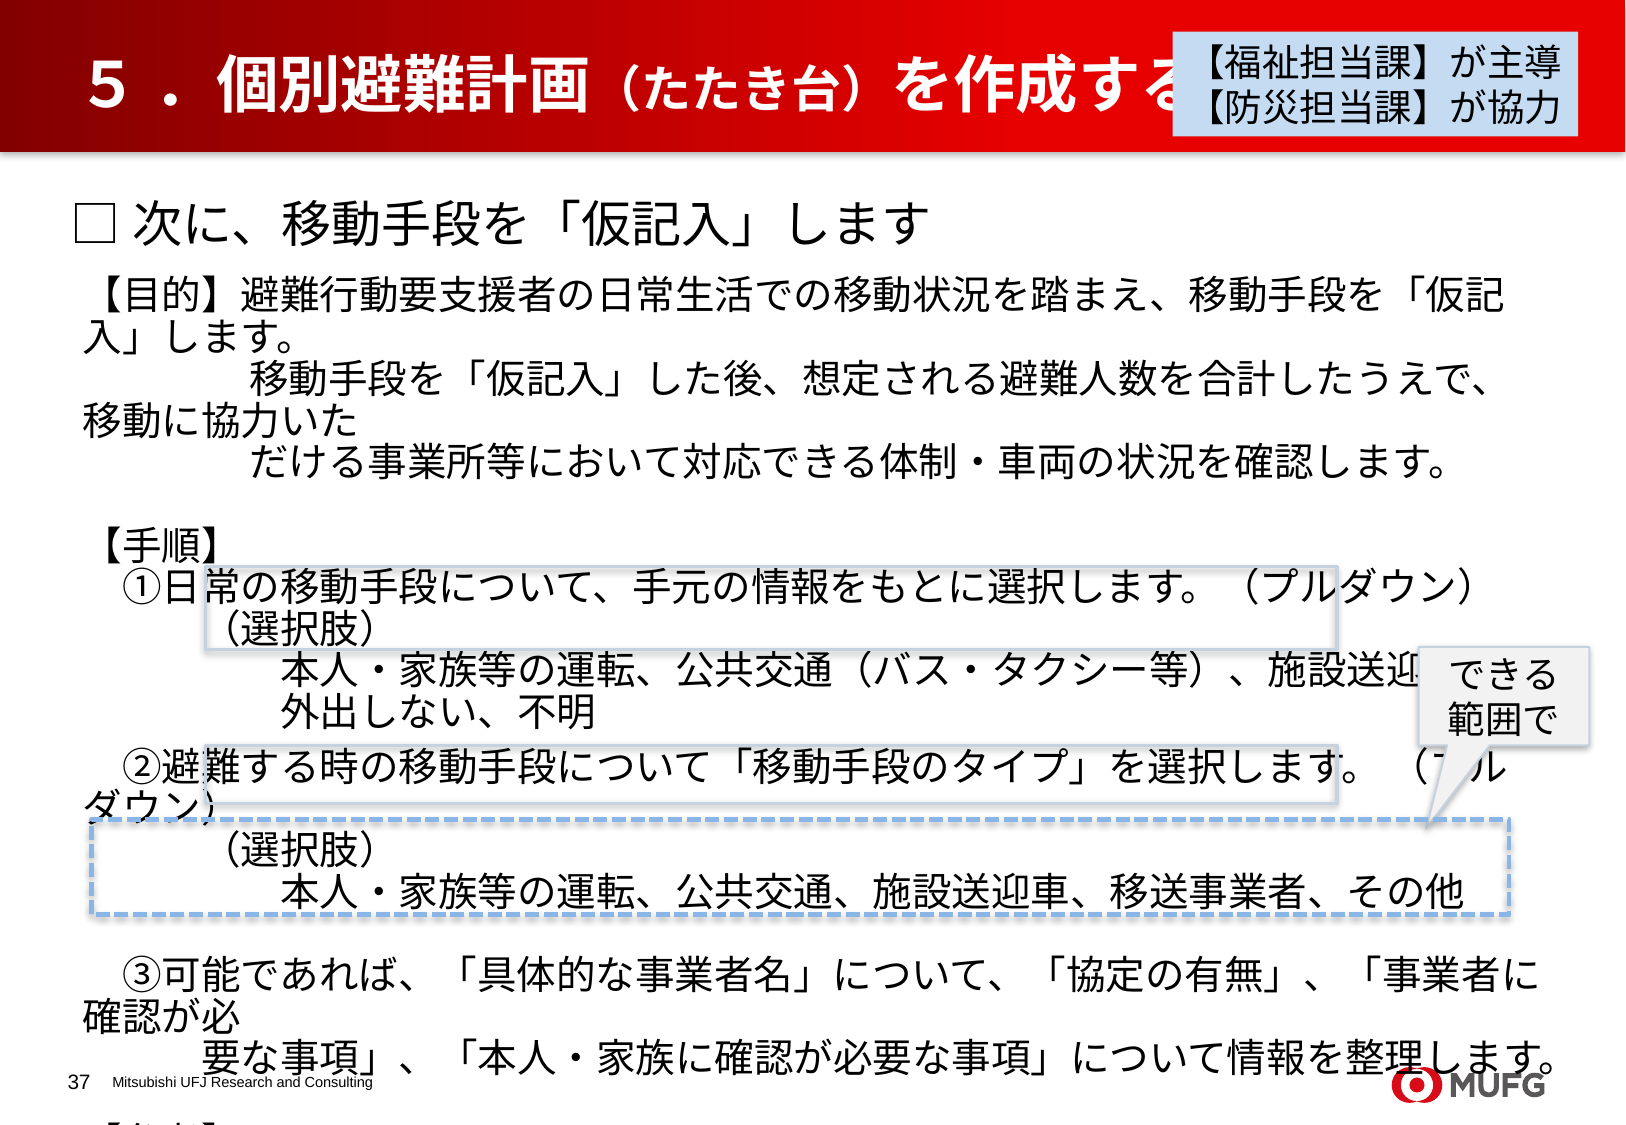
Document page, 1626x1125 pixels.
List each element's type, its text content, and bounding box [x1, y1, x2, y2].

text_box できる 範囲で [1417, 646, 1591, 817]
text_box 【福祉担当課】が主導 【防災担当課】が協力 [1172, 31, 1579, 137]
text_box [205, 745, 1338, 804]
text_box □次に、移動手段を「仮記入」します [61, 183, 1481, 260]
text_box [158, 362, 309, 513]
text_box [91, 818, 1510, 915]
text_box 【目的】避難行動要支援者の日常生活での移動状況を踏まえ、移動手段を「仮記入」します。 移動手段を「仮記入」した後、想定される避難人数を合計したうえで、移動に協力いた だける事業所等において対応できる体制・車両の状況を確認します。 【手順】 ①日常の移動手段について、手元の情報をもとに選択します。（プルダウン） （選択肢） 本人・家族等の運転、公共交通（バス・タクシー等）、施設送迎車、 外出しない、不明 ②避難する時の移動手段について「移動手段のタイプ」を選択します。 （プルダウン） （選択肢） 本人・家族等の運転、公共交通、施設送迎車、移送事業者、その他 ③可能であれば、「具体的な事業者名」について、「協定の有無」、「事業者に確認が必 要な事項」、「本人・家族に確認が必要な事項」について情報を整理します。 【参考】 補足シート③を活用して、移送のパートナーの情報を収集・整理します。 [67, 268, 1557, 1125]
title ５ ．個別避難計画（たたき台）を作成する [67, 42, 1172, 120]
text_box [205, 566, 1338, 650]
